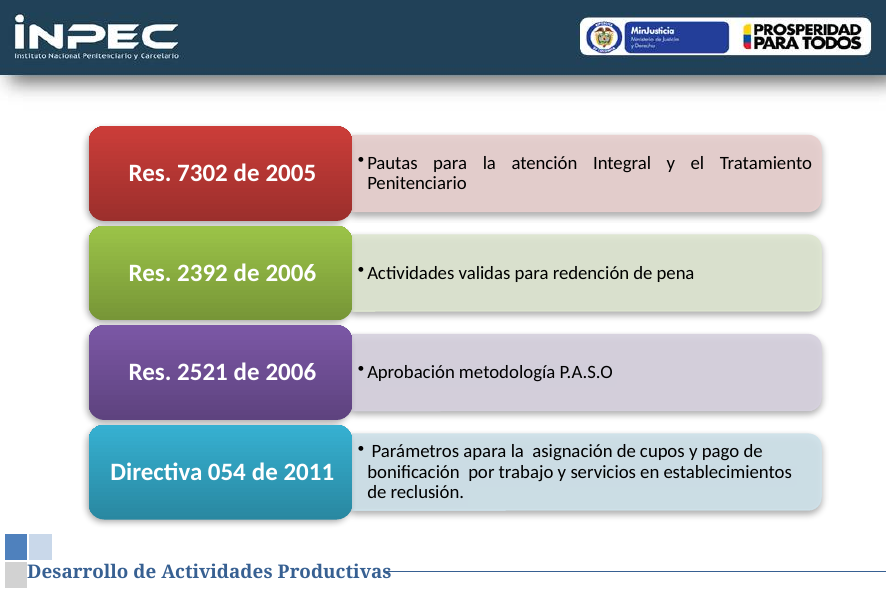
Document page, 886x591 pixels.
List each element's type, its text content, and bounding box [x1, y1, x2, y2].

picture [0, 0, 886, 591]
text_box Desarrollo de Actividades Productivas [57, 552, 407, 590]
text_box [3, 533, 54, 590]
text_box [88, 125, 822, 520]
